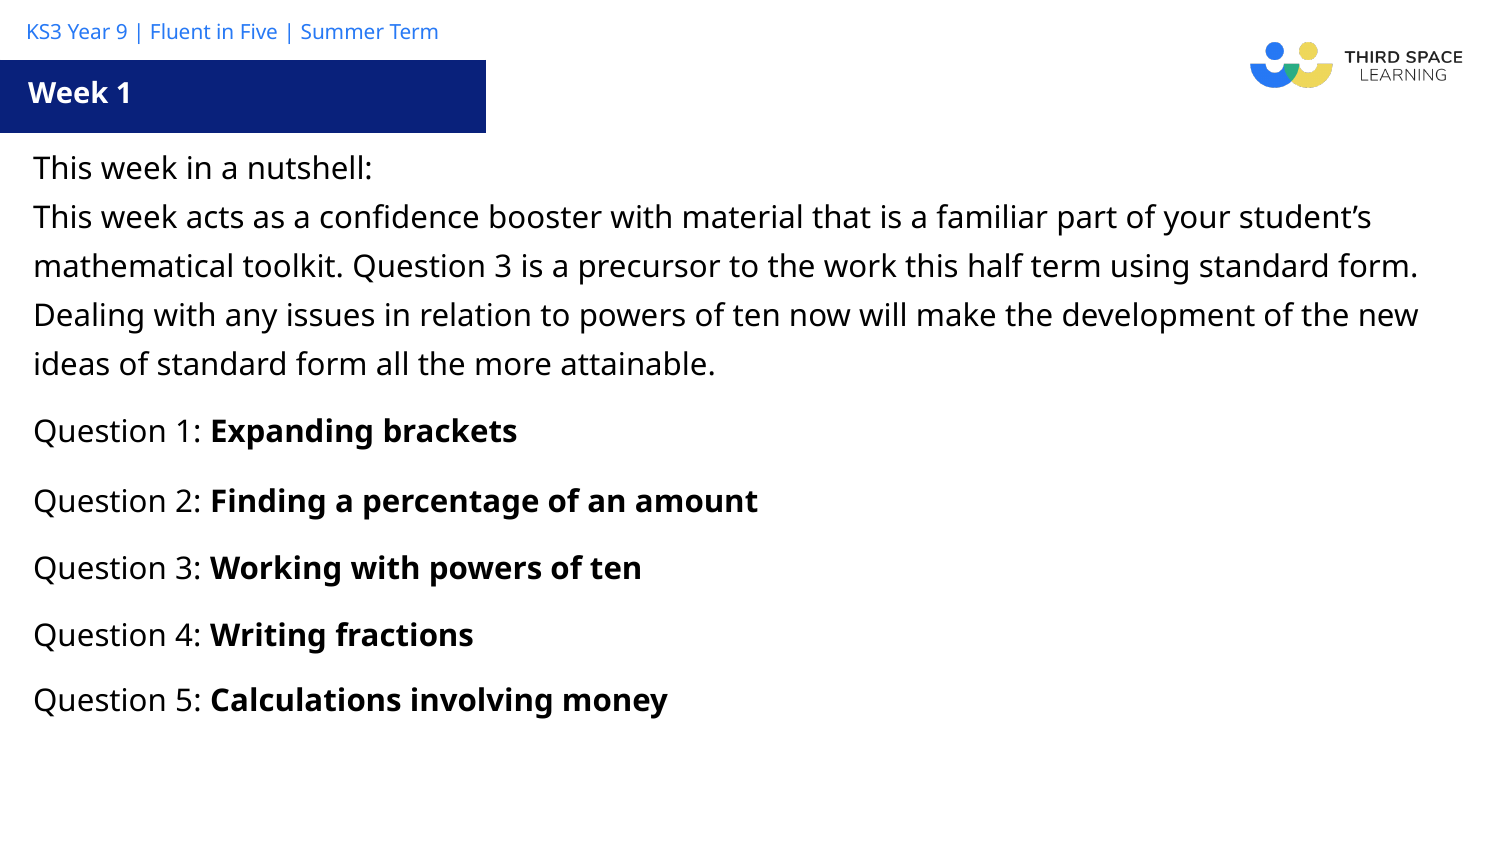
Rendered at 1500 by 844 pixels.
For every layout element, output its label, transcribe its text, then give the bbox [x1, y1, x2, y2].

table_header This week in a nutshell: This week acts as a confidence booster with material that is a familiar part of your student’s mathematical toolkit. Question 3 is a precursor to the work this half term using standard form. Dealing with any issues in relation to powers of ten now will make the development of the new ideas of standard form all the more attainable. [29, 137, 1476, 387]
picture [1250, 33, 1465, 99]
table_cell Question 1: Expanding brackets [29, 389, 1476, 454]
table_cell Question 4: Writing fractions [29, 593, 1476, 658]
table_cell Question 5: Calculations involving money [29, 660, 1476, 723]
text_box Week 1 [13, 59, 383, 125]
table_cell Question 2: Finding a percentage of an amount [29, 456, 1476, 524]
table_cell Question 3: Working with powers of ten [29, 526, 1476, 591]
